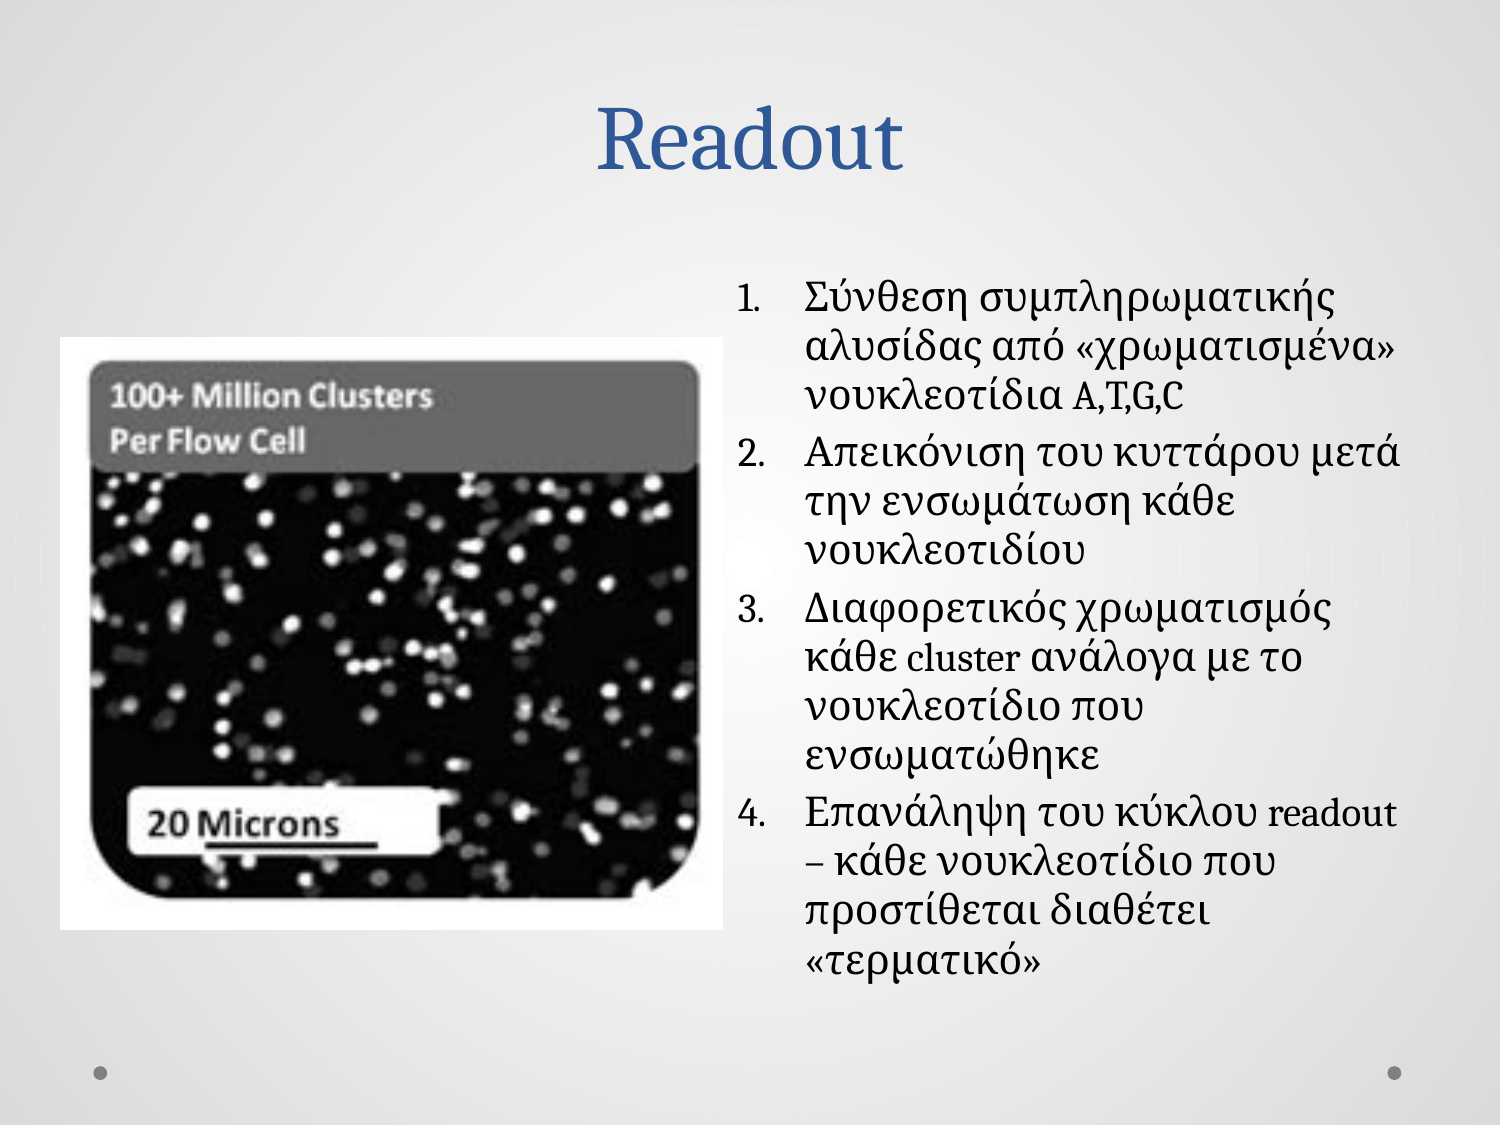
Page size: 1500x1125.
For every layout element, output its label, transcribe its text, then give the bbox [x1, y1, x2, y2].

title Readout [75, 0, 1425, 196]
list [59, 262, 724, 1006]
list Σύνθεση συμπληρωματικής αλυσίδας από «χρωματισμένα» νουκλεοτίδια A,T,G,C Απεικόνιση του κυττάρου μετά την ενσωμάτωση κάθε νουκλεοτιδίου Διαφορετικός χρωματισμός κάθε cluster ανάλογα με το νουκλεοτίδιο που ενσωματώθηκε Επανάληψη του κύκλου readout – κάθε νουκλεοτίδιο που προστίθεται διαθέτει «τερματικό» [726, 262, 1425, 1005]
